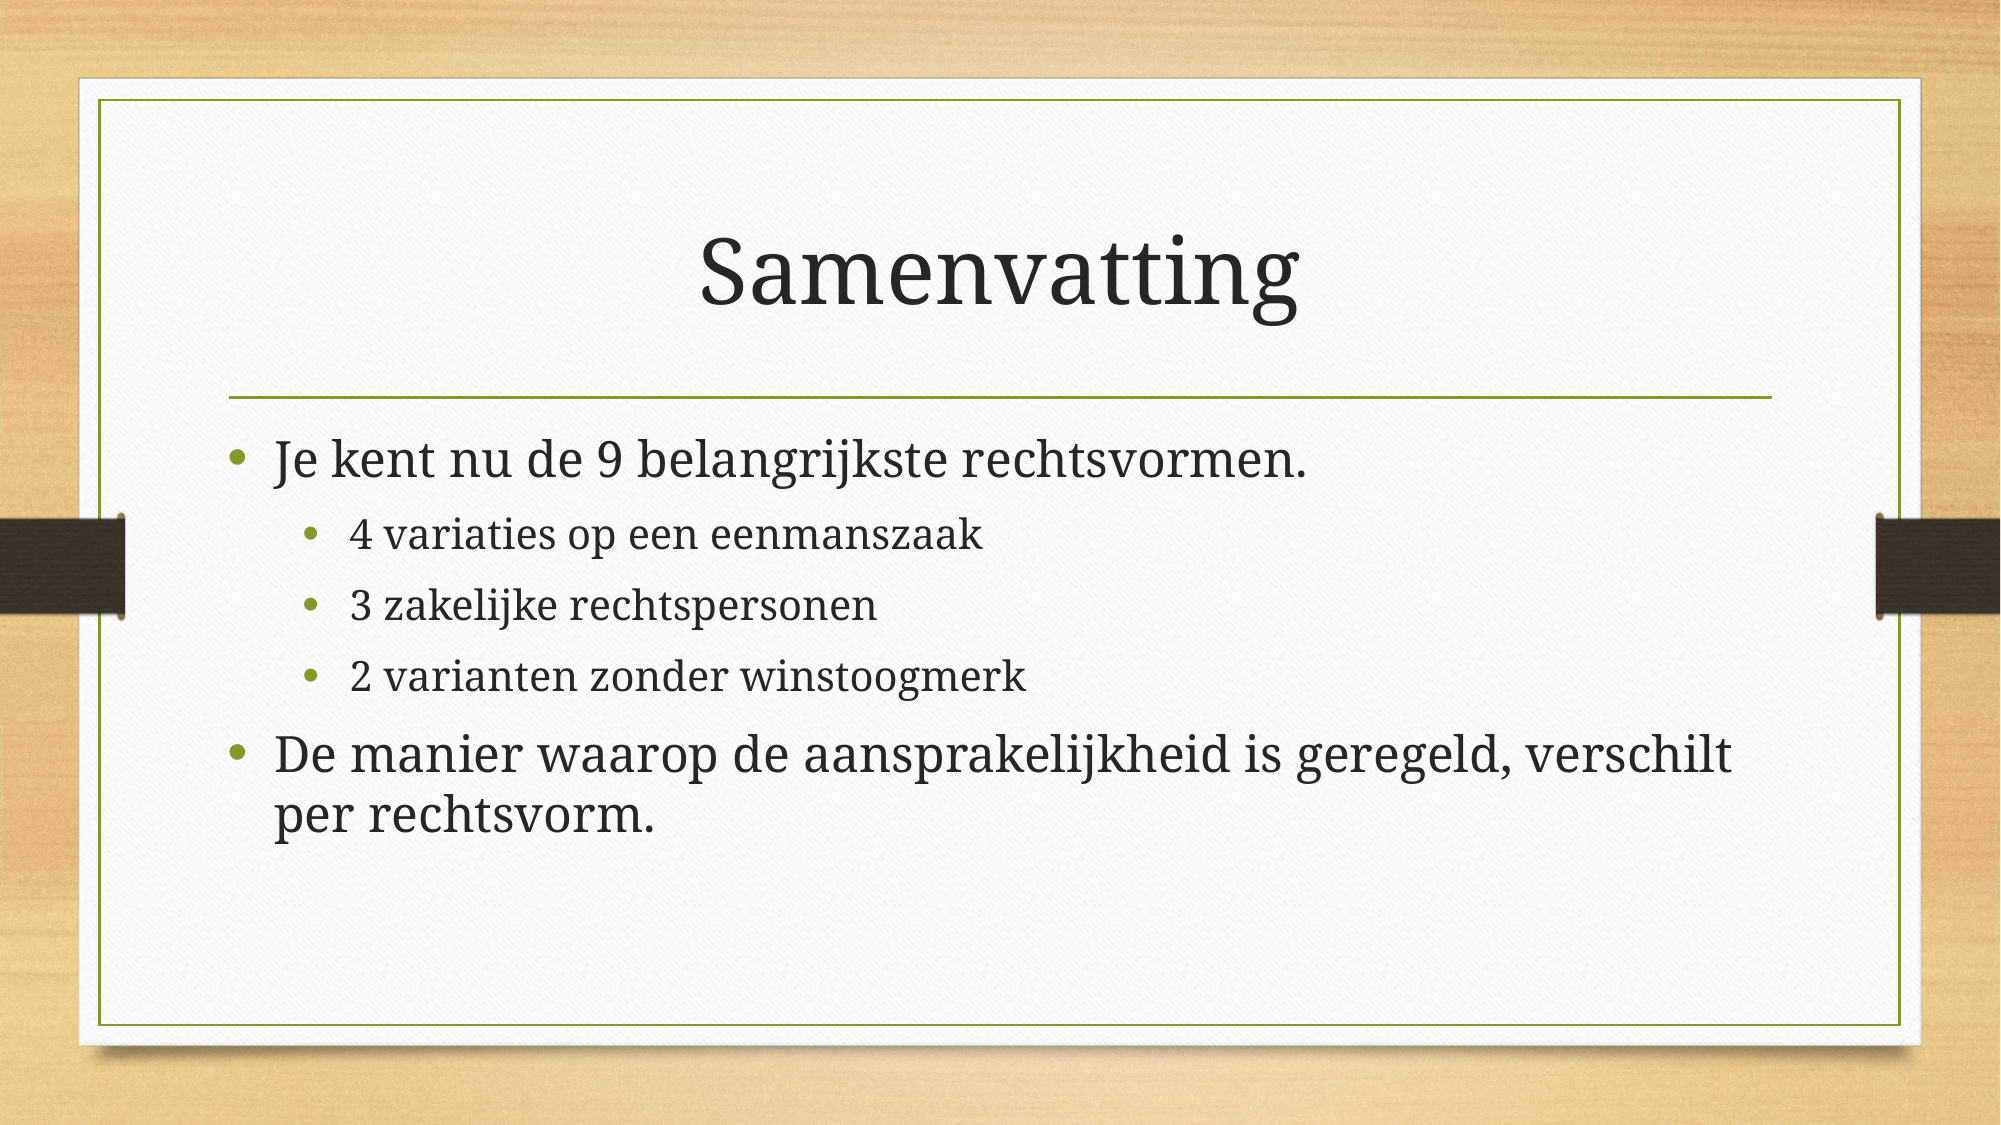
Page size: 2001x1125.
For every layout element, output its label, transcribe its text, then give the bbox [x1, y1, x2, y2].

title Samenvatting [212, 161, 1788, 375]
list Je kent nu de 9 belangrijkste rechtsvormen. 4 variaties op een eenmanszaak 3 zakelijke rechtspersonen 2 varianten zonder winstoogmerk De manier waarop de aansprakelijkheid is geregeld, verschilt per rechtsvorm. [212, 419, 1788, 964]
picture [0, 0, 2001, 1125]
